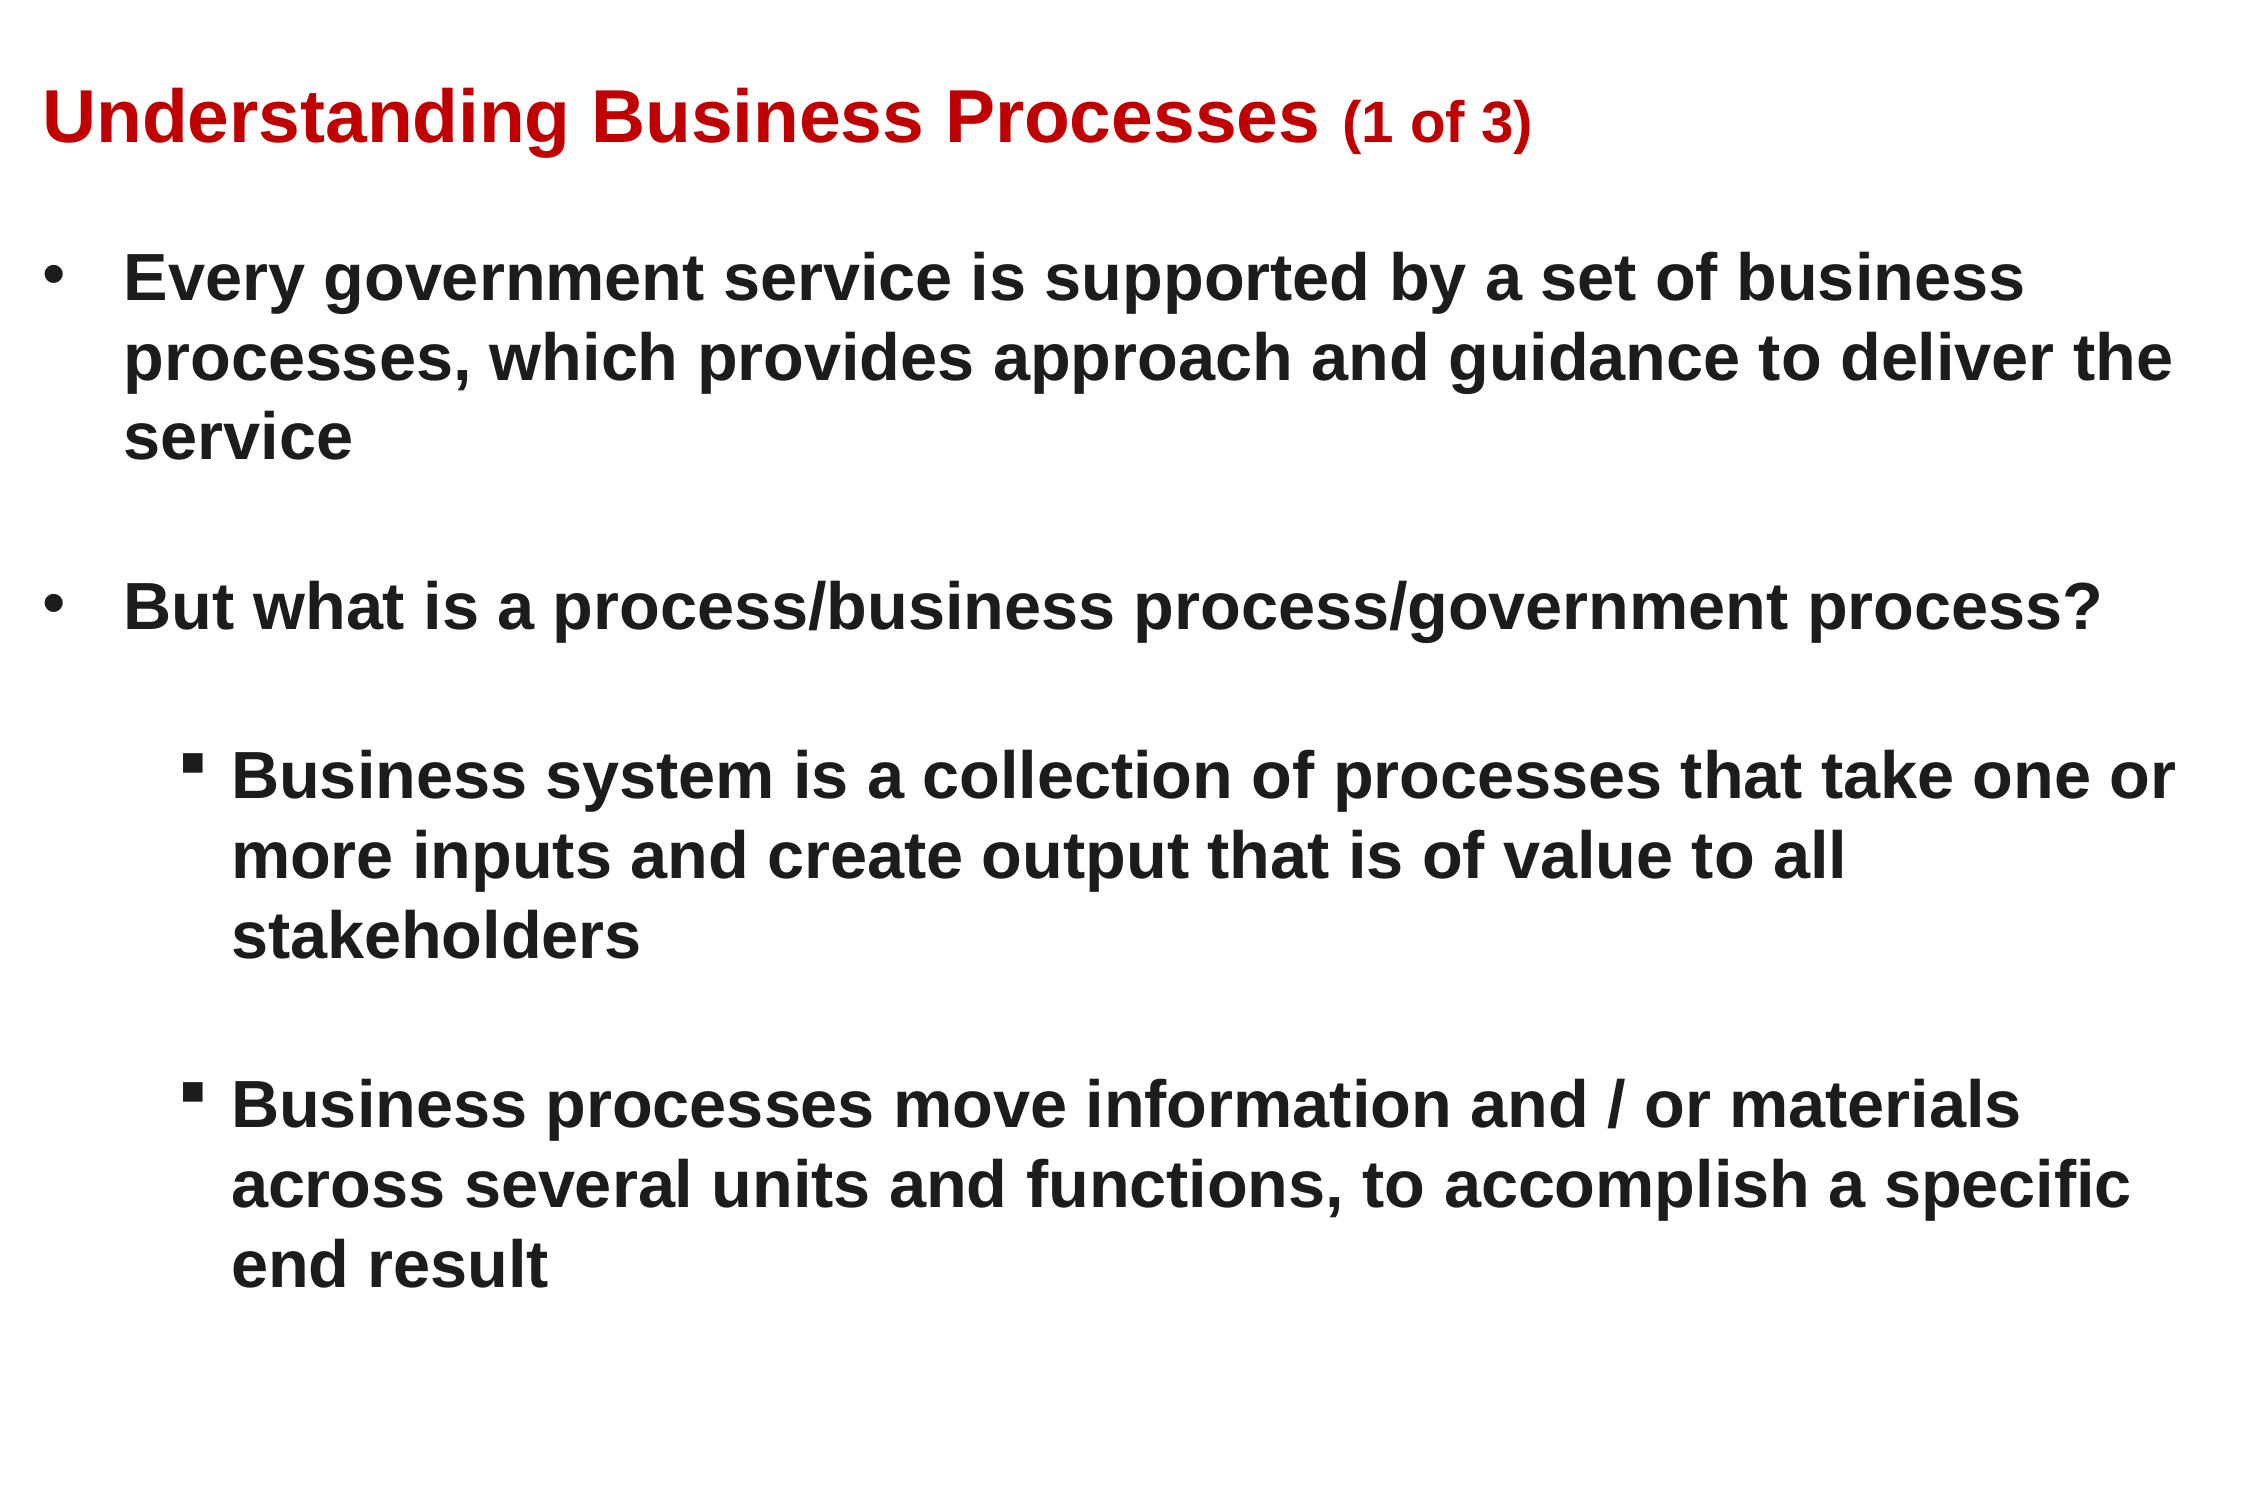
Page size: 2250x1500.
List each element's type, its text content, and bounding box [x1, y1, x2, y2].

list Every government service is supported by a set of business processes, which provides approach and guidance to deliver the service But what is a process/business process/government process? Business system is a collection of processes that take one or more inputs and create output that is of value to all stakeholders Business processes move information and / or materials across several units and functions, to accomplish a specific end result [41, 233, 2214, 1417]
title Understanding Business Processes (1 of 3) [41, 67, 2209, 184]
